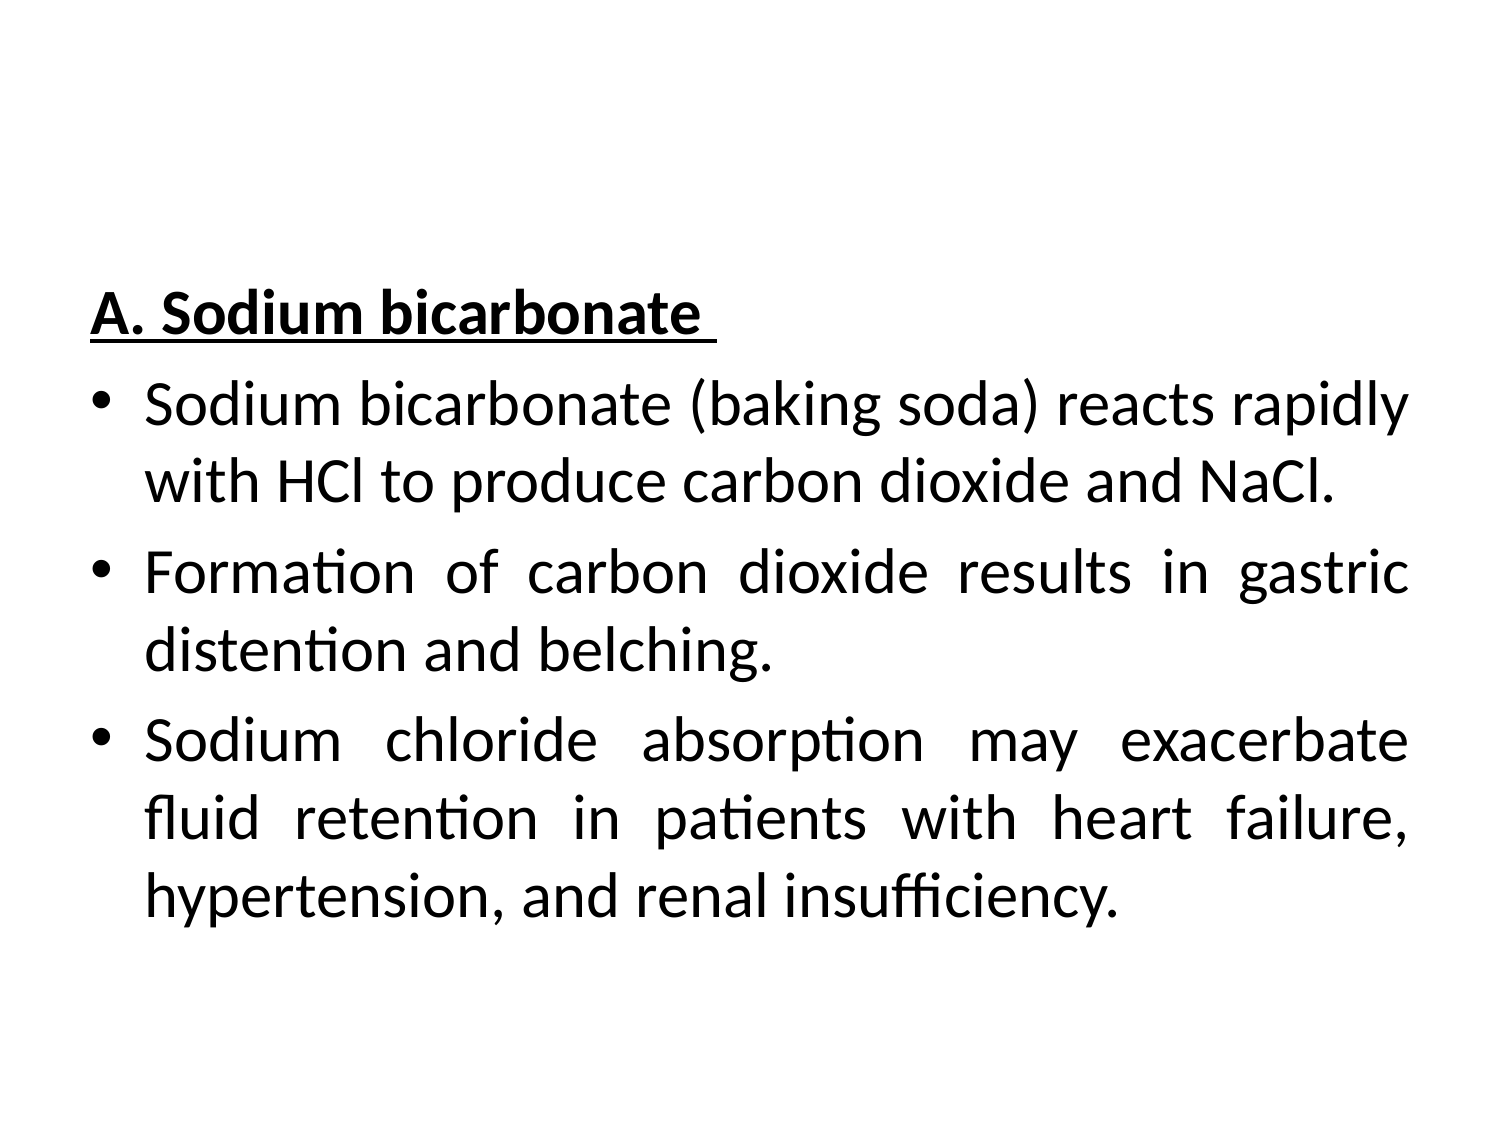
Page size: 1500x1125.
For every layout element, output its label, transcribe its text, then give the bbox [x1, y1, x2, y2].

list A. Sodium bicarbonate Sodium bicarbonate (baking soda) reacts rapidly with HCl to produce carbon dioxide and NaCl. Formation of carbon dioxide results in gastric distention and belching. Sodium chloride absorption may exacerbate fluid retention in patients with heart failure, hypertension, and renal insufficiency. [75, 262, 1425, 1005]
